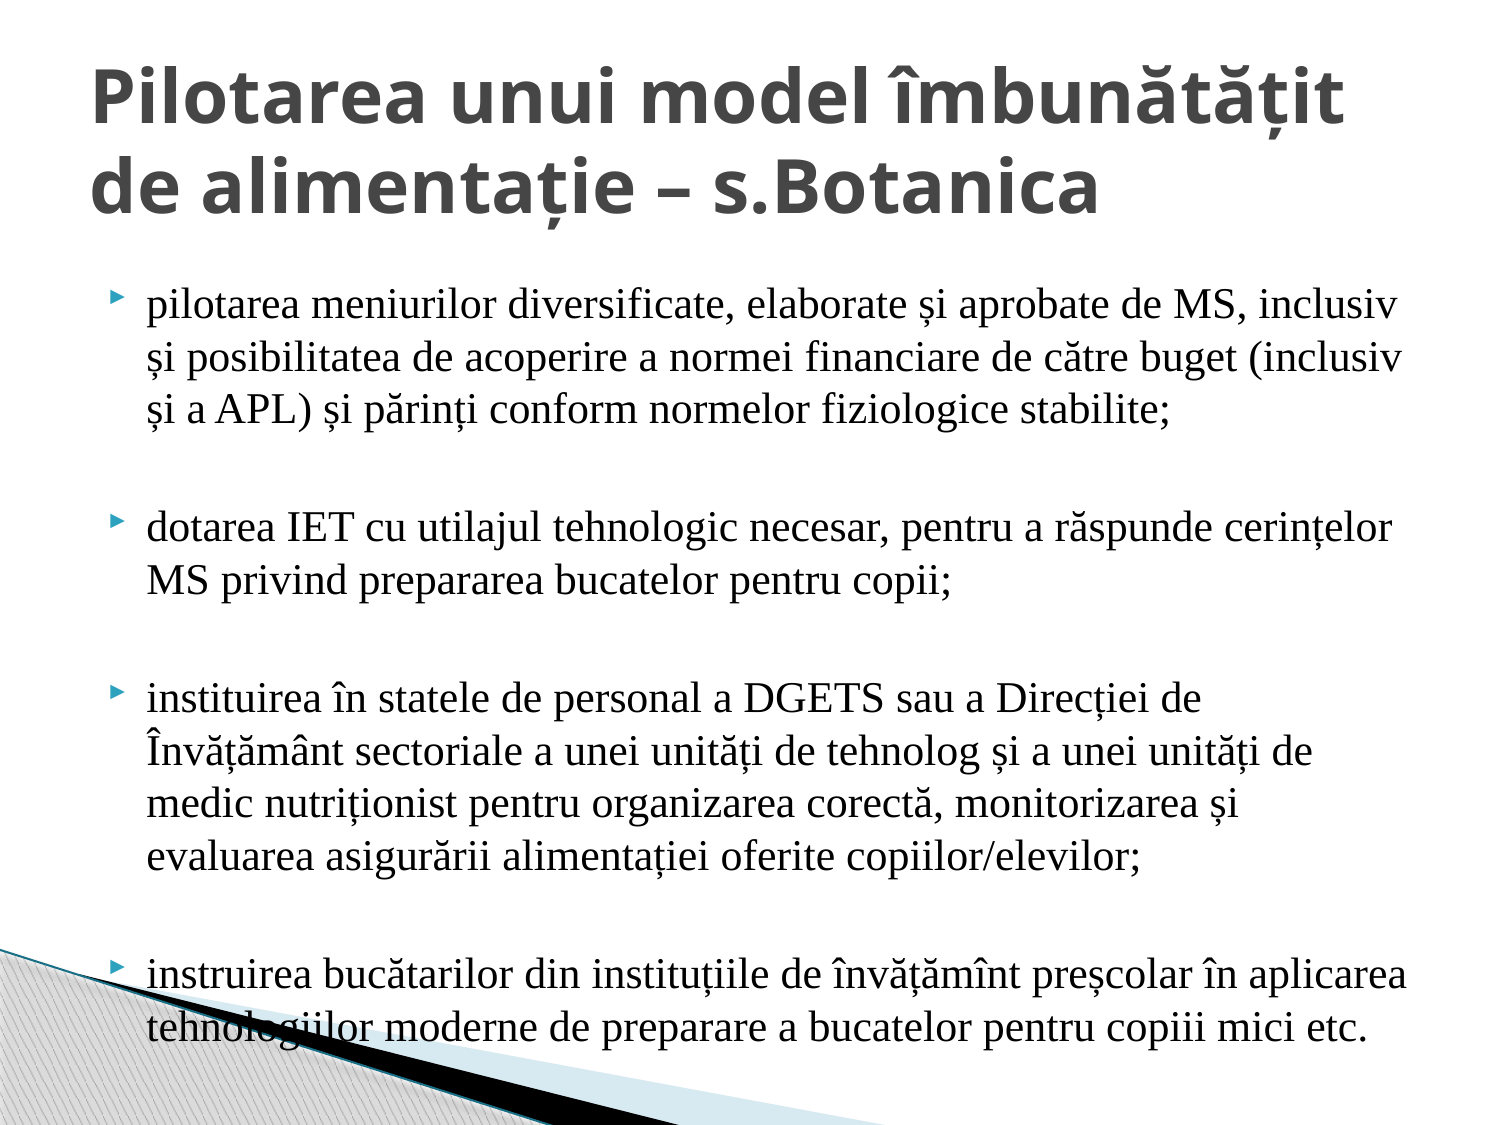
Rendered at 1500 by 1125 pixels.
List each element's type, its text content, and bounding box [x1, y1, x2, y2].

list pilotarea meniurilor diversificate, elaborate și aprobate de MS, inclusiv și posibilitatea de acoperire a normei financiare de către buget (inclusiv și a APL) și părinți conform normelor fiziologice stabilite; dotarea IET cu utilajul tehnologic necesar, pentru a răspunde cerințelor MS privind prepararea bucatelor pentru copii; instituirea în statele de personal a DGETS sau a Direcției de Învățământ sectoriale a unei unități de tehnolog și a unei unități de medic nutriționist pentru organizarea corectă, monitorizarea și evaluarea asigurării alimentației oferite copiilor/elevilor; instruirea bucătarilor din instituțiile de învățămînt preșcolar în aplicarea tehnologiilor moderne de preparare a bucatelor pentru copiii mici etc. [76, 267, 1427, 1094]
title Pilotarea unui model îmbunătățit de alimentație – s.Botanica [75, 45, 1425, 233]
